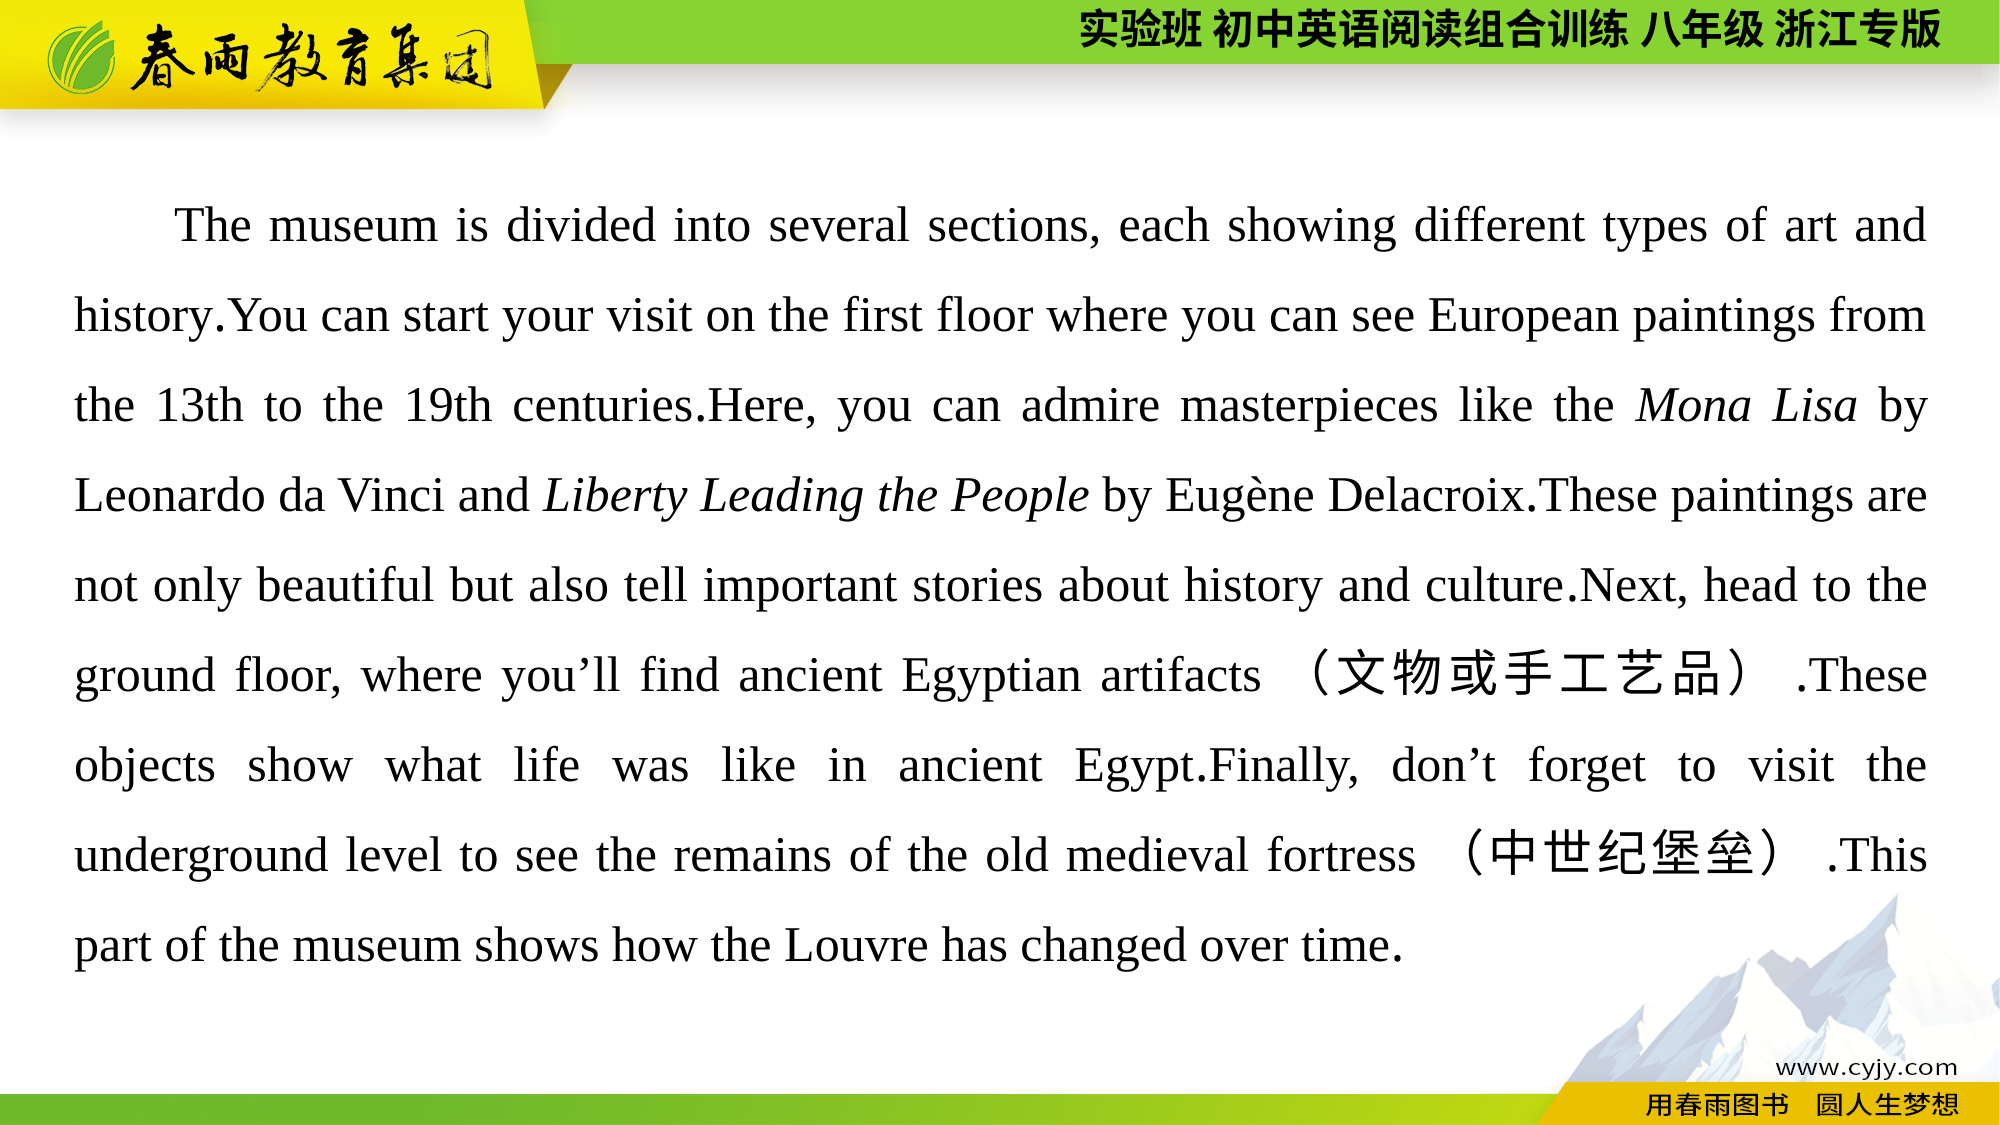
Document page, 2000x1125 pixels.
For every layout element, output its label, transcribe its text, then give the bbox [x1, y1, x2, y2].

picture [0, 0, 2000, 1125]
list The museum is divided into several sections, each showing different types of art and history.You can start your visit on the first floor where you can see European paintings from the 13th to the 19th centuries.Here, you can admire masterpieces like the Mona Lisa by Leonardo da Vinci and Liberty Leading the People by Eugène Delacroix.These paintings are not only beautiful but also tell important stories about history and culture.Next, head to the ground floor, where you’ll find ancient Egyptian artifacts（文物或手工艺品）.These objects show what life was like in ancient Egypt.Finally, don’t forget to visit the underground level to see the remains of the old medieval fortress（中世纪堡垒）.This part of the museum shows how the Louvre has changed over time. [59, 154, 1944, 976]
